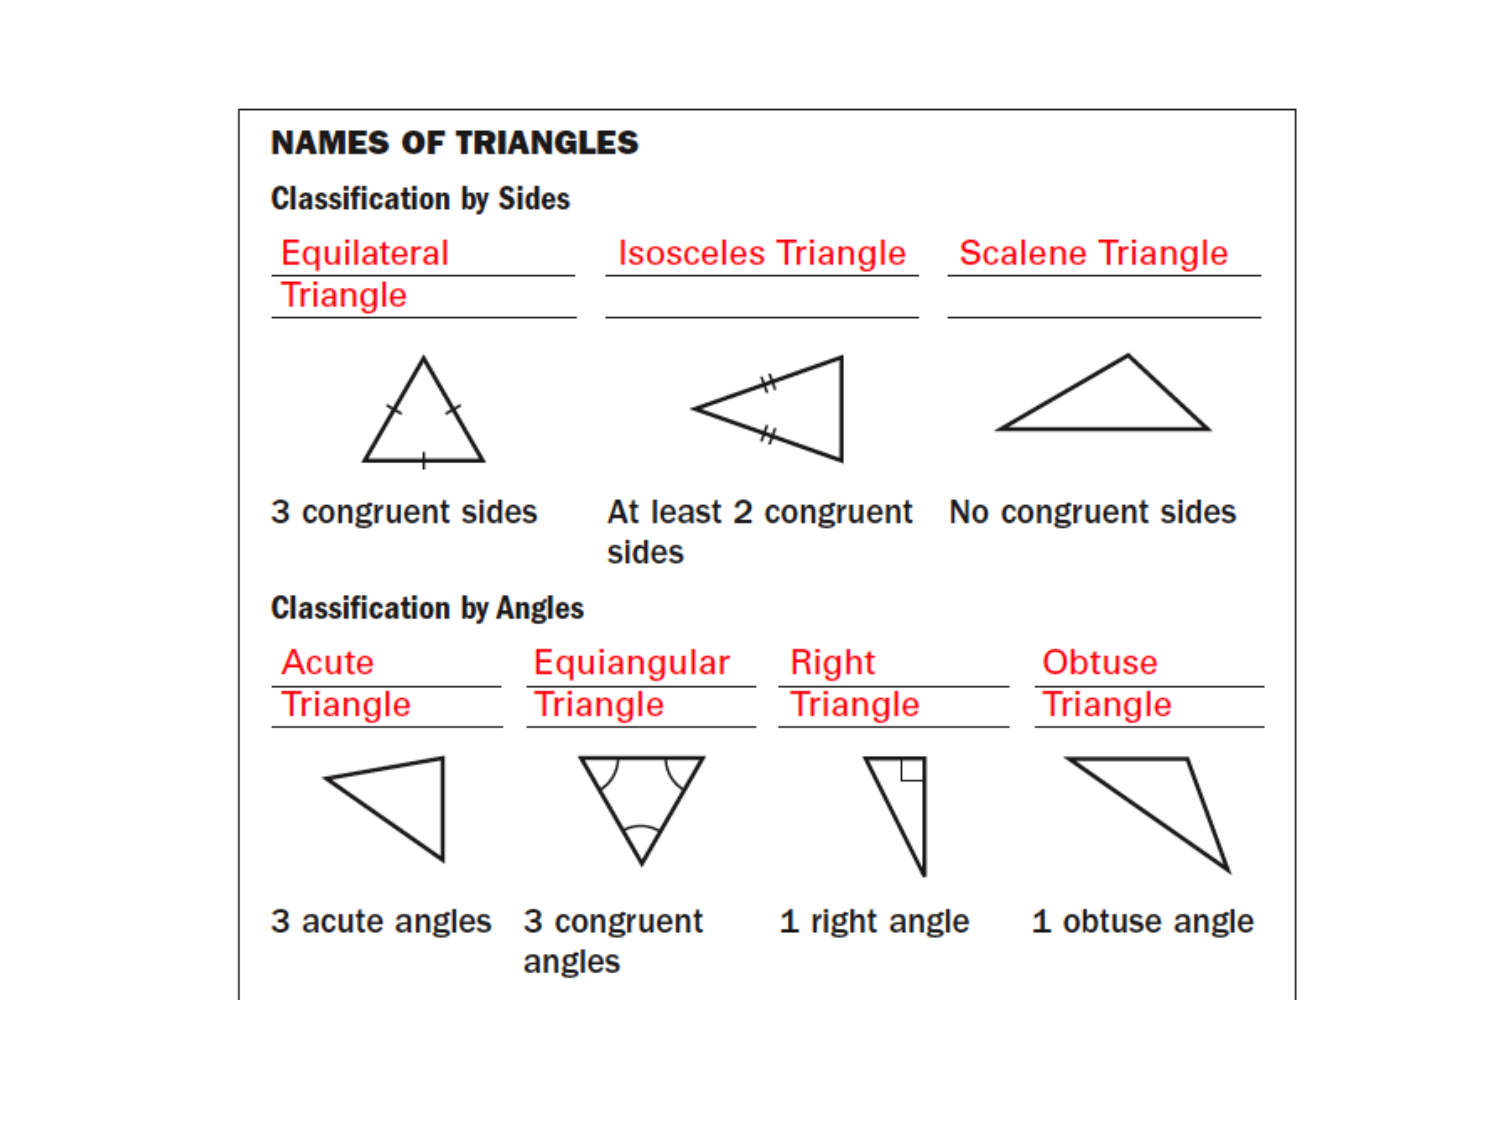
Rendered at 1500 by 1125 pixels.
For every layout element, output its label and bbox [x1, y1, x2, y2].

list [178, 99, 1322, 1001]
